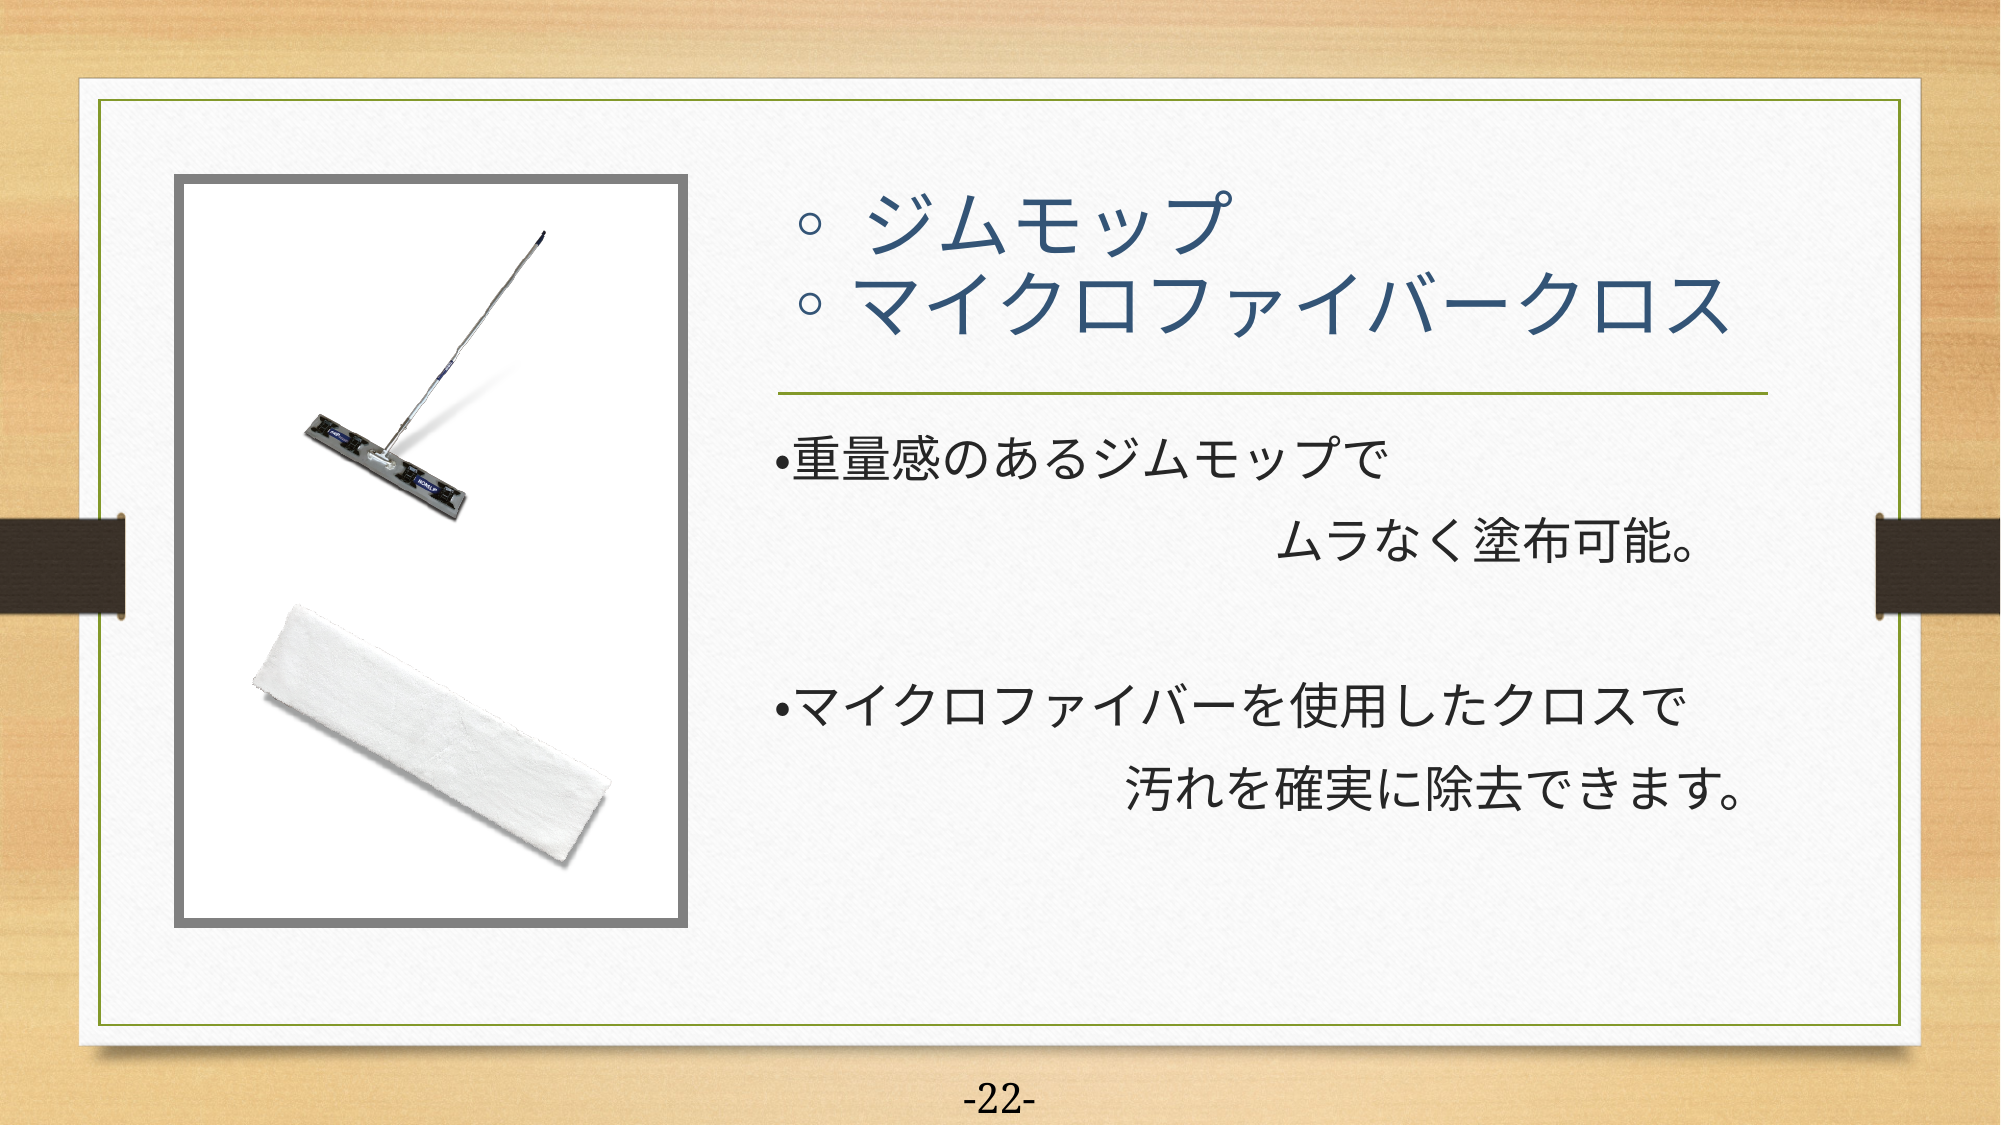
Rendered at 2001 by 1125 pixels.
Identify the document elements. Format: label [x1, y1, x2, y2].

picture [219, 579, 644, 897]
picture [281, 201, 573, 549]
text_box [0, 0, 2000, 1125]
